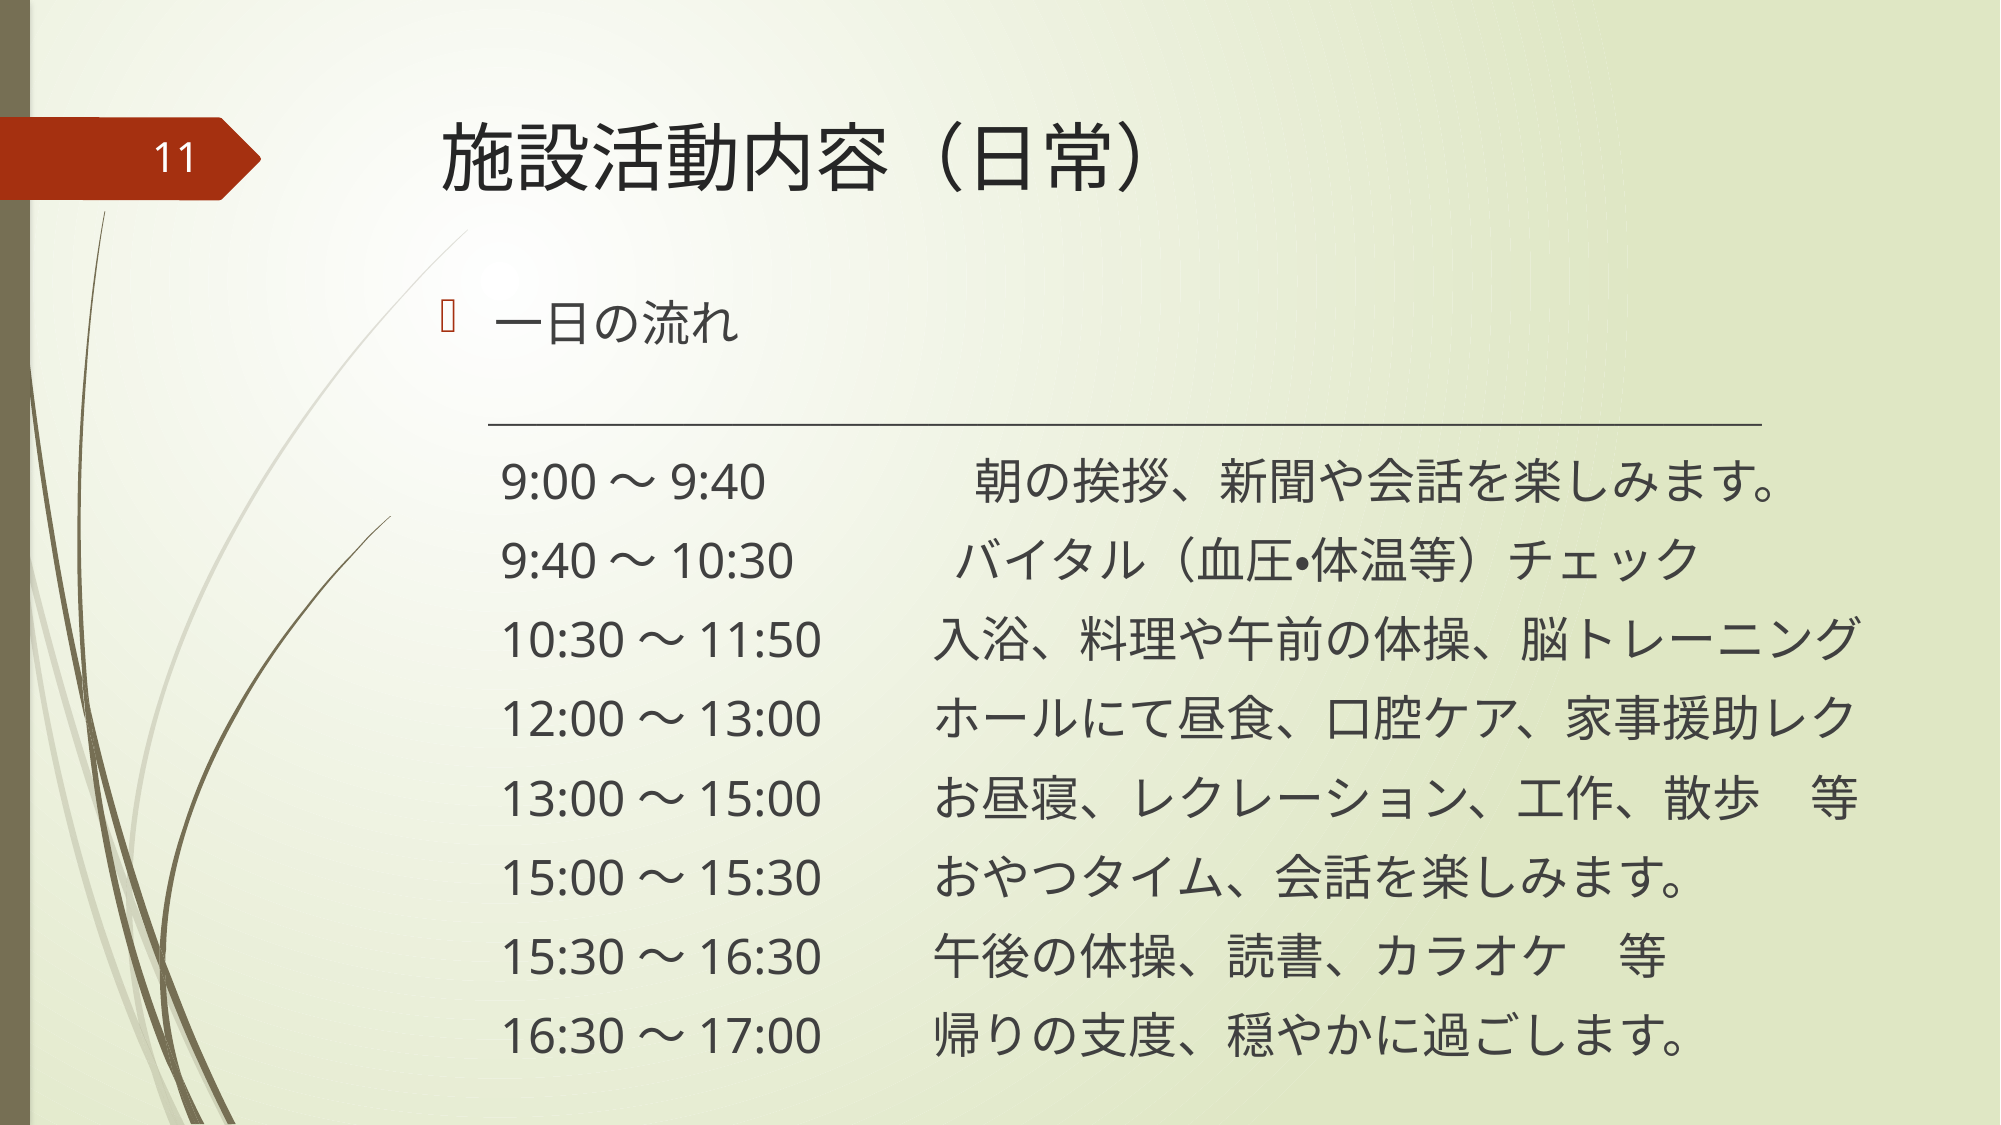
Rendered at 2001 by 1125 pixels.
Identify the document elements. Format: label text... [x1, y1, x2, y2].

list 一日の流れ ＿＿＿＿＿＿＿＿＿＿＿＿＿＿＿＿＿＿＿＿＿＿＿＿＿＿ 9:00～9:40 朝の挨拶、新聞や会話を楽しみます。 9:40～10:30 バイタル（血圧・体温等）チェック 10:30～11:50 入浴、料理や午前の体操、脳トレーニング 12:00～13:00 ホールにて昼食、口腔ケア、家事援助レク 13:00～15:00 お昼寝、レクレーション、工作、散歩 等 15:00～15:30 おやつタイム、会話を楽しみます。 15:30～16:30 午後の体操、読書、カラオケ 等 16:30～17:00 帰りの支度、穏やかに過ごします。 [424, 284, 1888, 1125]
slide_number 11 [87, 129, 216, 190]
title 施設活動内容（日常） [425, 102, 1888, 284]
